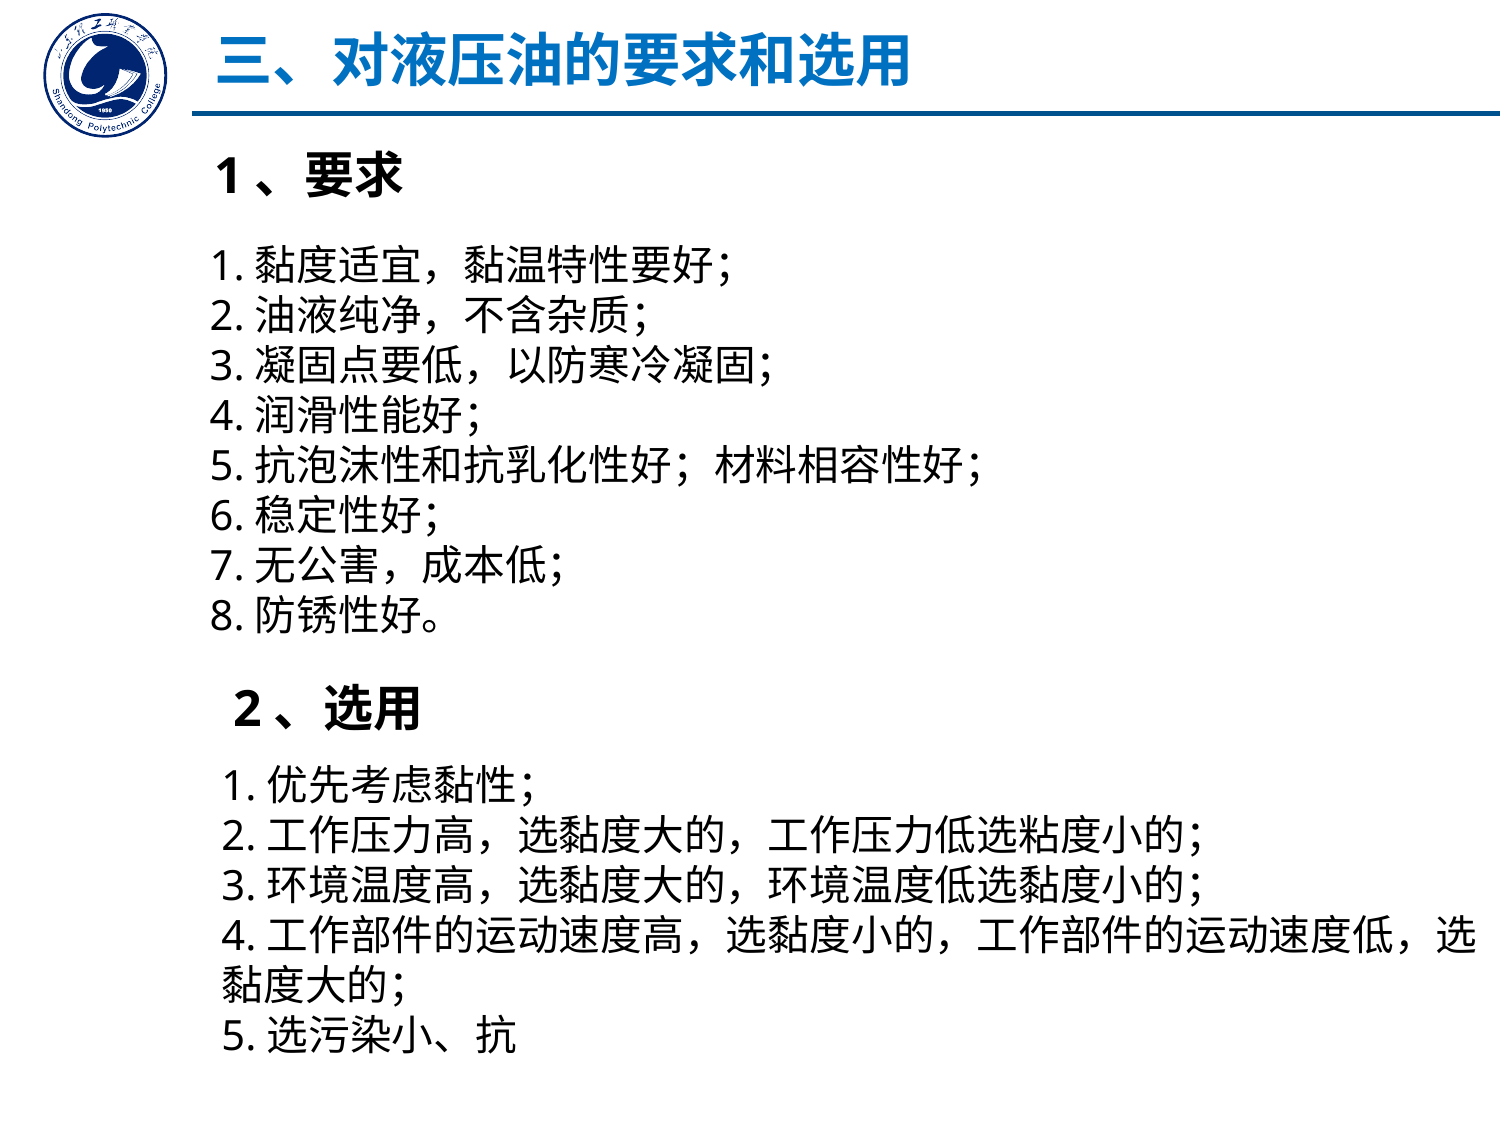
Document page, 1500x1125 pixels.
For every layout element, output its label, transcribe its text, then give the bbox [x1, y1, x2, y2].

text_box 1.黏度适宜，黏温特性要好； 2.油液纯净，不含杂质； 3.凝固点要低，以防寒冷凝固； 4.润滑性能好； 5.抗泡沫性和抗乳化性好；材料相容性好； 6.稳定性好； 7.无公害，成本低； 8.防锈性好。 [194, 231, 1424, 647]
text_box 1、要求 [199, 136, 1299, 211]
picture [43, 7, 174, 138]
text_box 1.优先考虑黏性； 2.工作压力高，选黏度大的，工作压力低选粘度小的； 3.环境温度高，选黏度大的，环境温度低选黏度小的； 4.工作部件的运动速度高，选黏度小的，工作部件的运动速度低，选黏度大的； 5.选污染小、抗 [206, 751, 1500, 1067]
text_box 2、选用 [218, 668, 1318, 744]
text_box 三、对液压油的要求和选用 [199, 16, 1477, 102]
